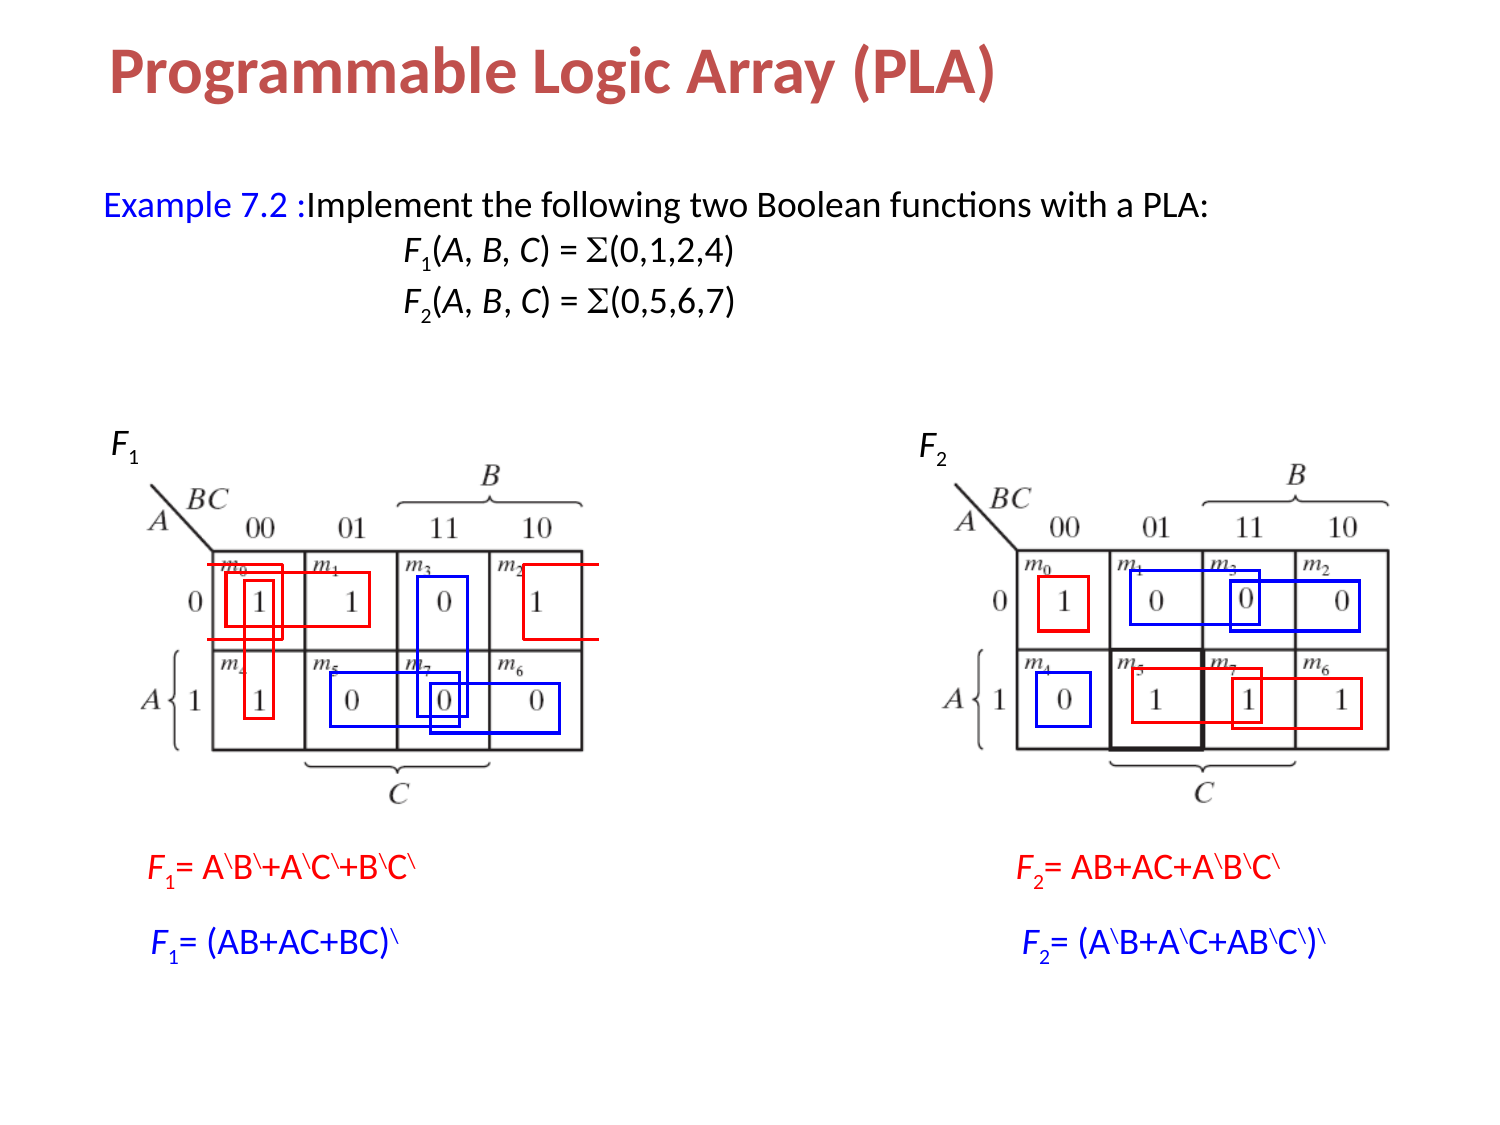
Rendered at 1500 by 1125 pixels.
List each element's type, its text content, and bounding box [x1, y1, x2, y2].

text_box F2= (A\B+A\C+AB\C\)\ [1007, 910, 1342, 976]
text_box F2= AB+AC+A\B\C\ [1001, 835, 1296, 901]
text_box F2 [904, 412, 963, 479]
text_box F1= (AB+AC+BC)\ [135, 910, 414, 976]
text_box Programmable Logic Array (PLA) [94, 31, 1282, 109]
picture [140, 462, 602, 811]
text_box F1 [96, 410, 155, 476]
text_box Example 7.2 :Implement the following two Boolean functions with a PLA: F1(A, B, C) = (0,1,2,4) F2(A, B, C) = (0,5,6,7) [88, 172, 1389, 335]
text_box F1= A\B\+A\C\+B\C\ [132, 835, 431, 901]
picture [934, 459, 1402, 806]
